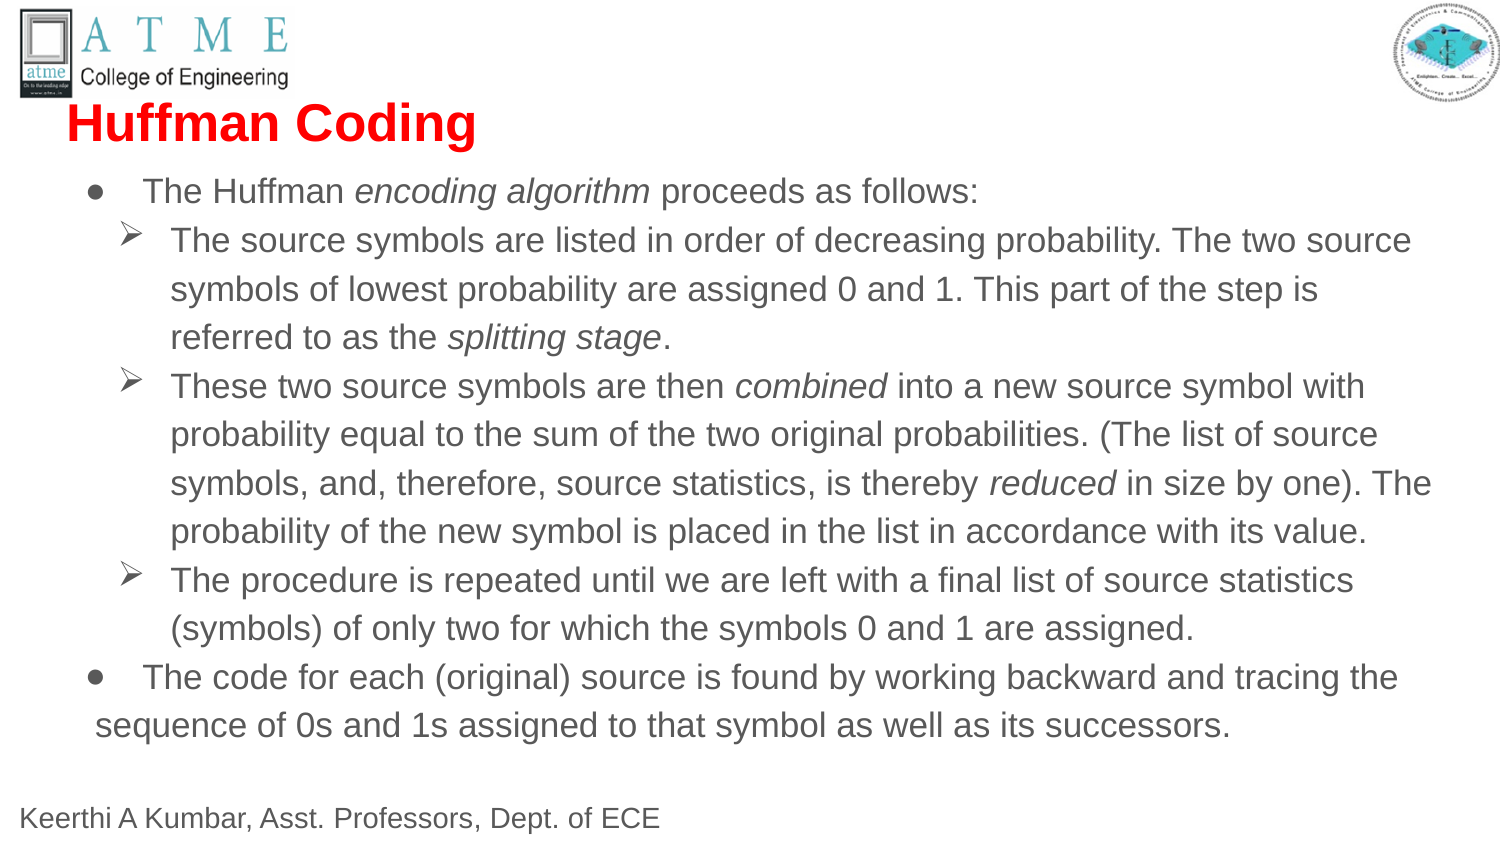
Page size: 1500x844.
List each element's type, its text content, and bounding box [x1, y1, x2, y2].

list The Huffman encoding algorithm proceeds as follows: The source symbols are listed in order of decreasing probability. The two source symbols of lowest probability are assigned 0 and 1. This part of the step is referred to as the splitting stage. These two source symbols are then combined into a new source symbol with probability equal to the sum of the two original probabilities. (The list of source symbols, and, therefore, source statistics, is thereby reduced in size by one). The probability of the new symbol is placed in the list in accordance with its value. The procedure is repeated until we are left with a final list of source statistics (symbols) of only two for which the symbols 0 and 1 are assigned. The code for each (original) source is found by working backward and tracing the sequence of 0s and 1s assigned to that symbol as well as its successors. [51, 147, 1449, 775]
picture [17, 6, 295, 99]
picture [1389, 1, 1500, 104]
title Huffman Coding [51, 72, 1449, 147]
